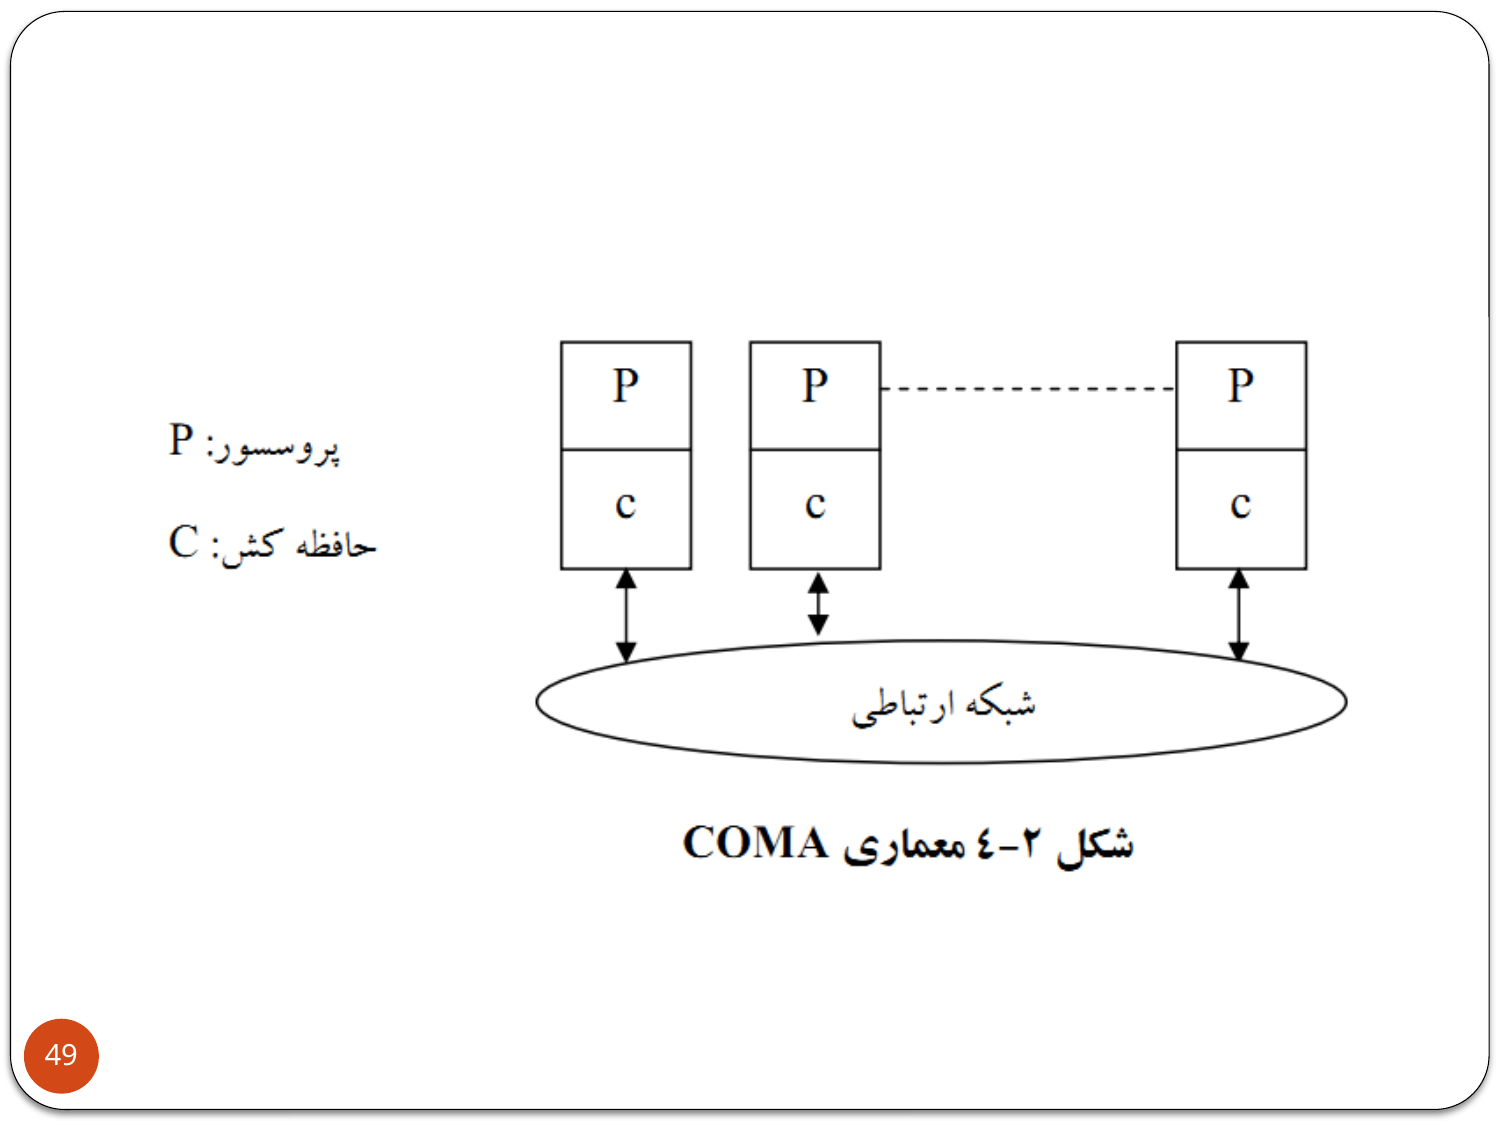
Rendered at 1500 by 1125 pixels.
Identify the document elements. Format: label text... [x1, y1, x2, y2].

slide_number 49 [23, 1018, 99, 1094]
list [137, 237, 1362, 891]
